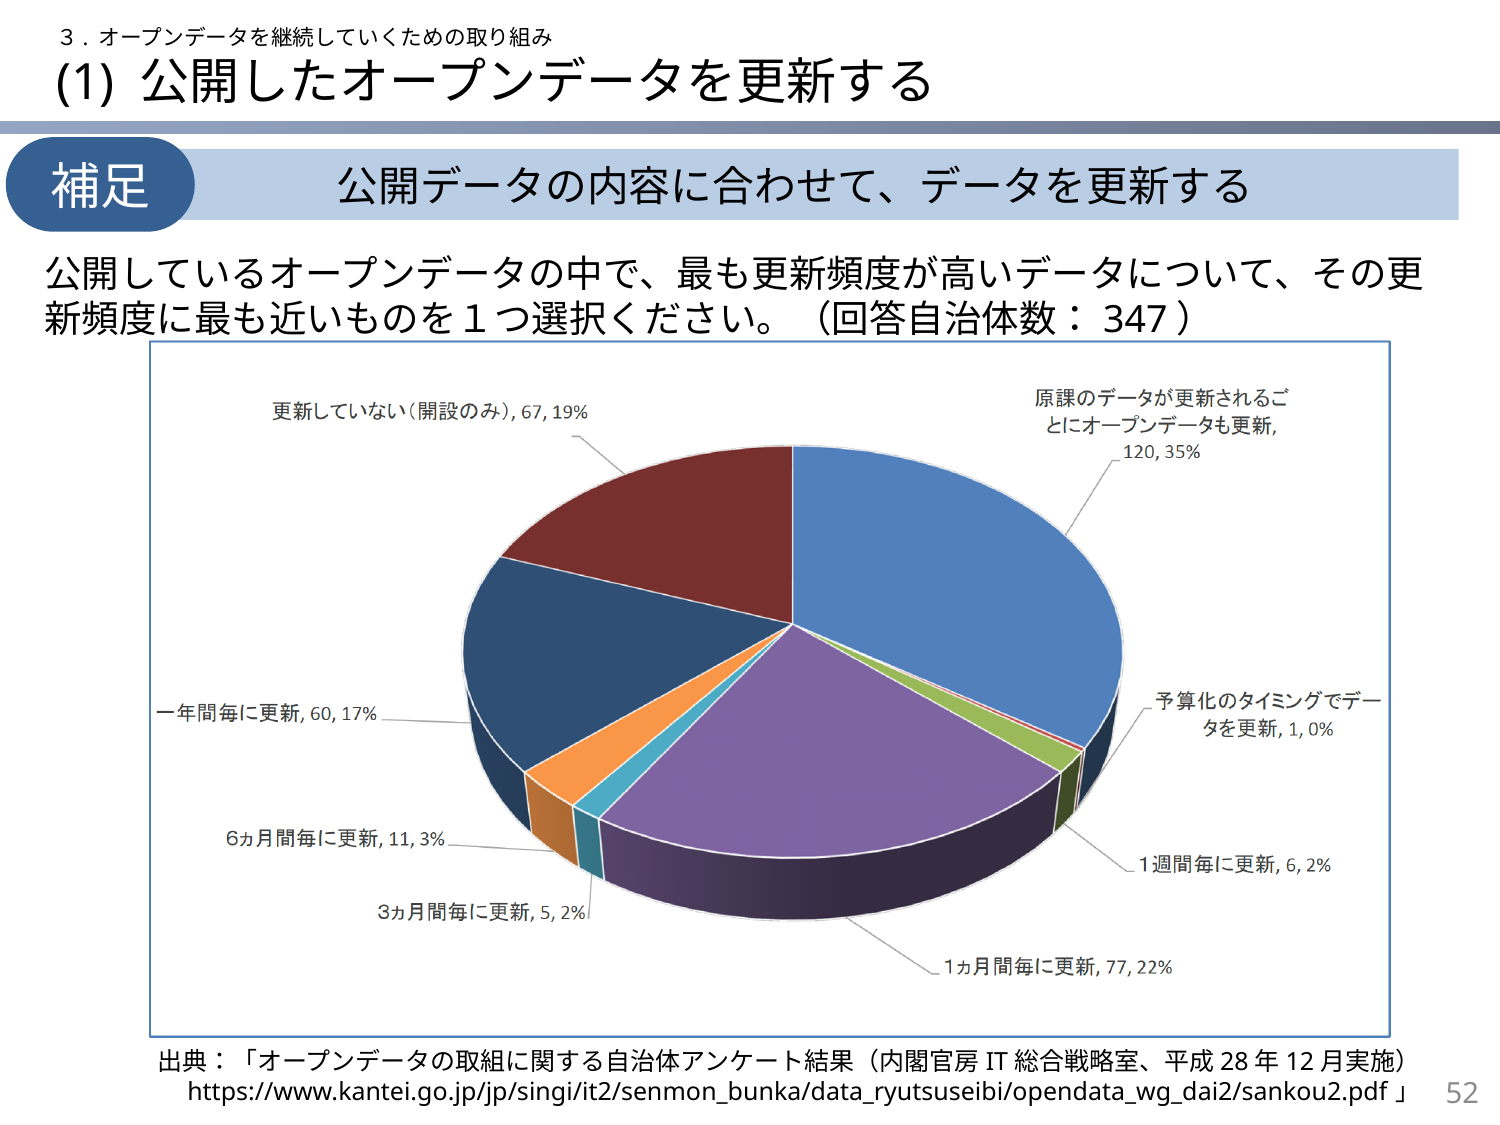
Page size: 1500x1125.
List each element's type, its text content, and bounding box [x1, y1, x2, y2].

text_box ３. オープンデータを継続していくための取り組み [41, 19, 1471, 58]
title (1) 公開したオープンデータを更新する [41, 58, 1459, 119]
text_box 補足 [4, 136, 196, 233]
text_box 出典：「オープンデータの取組に関する自治体アンケート結果（内閣官房IT総合戦略室、平成28年12月実施） https://www.kantei.go.jp/jp/singi/it2/senmon_bunka/data_ryutsuseibi/opendata_wg_dai2/sankou2.pdf」 [40, 1037, 1436, 1087]
text_box 公開データの内容に合わせて、データを更新する [181, 148, 1460, 221]
text_box 公開しているオープンデータの中で、最も更新頻度が高いデータについて、その更新頻度に最も近いものを１つ選択ください。（回答自治体数：347） [29, 242, 1459, 348]
picture [147, 338, 1394, 1041]
slide_number 51 [1411, 1070, 1495, 1118]
